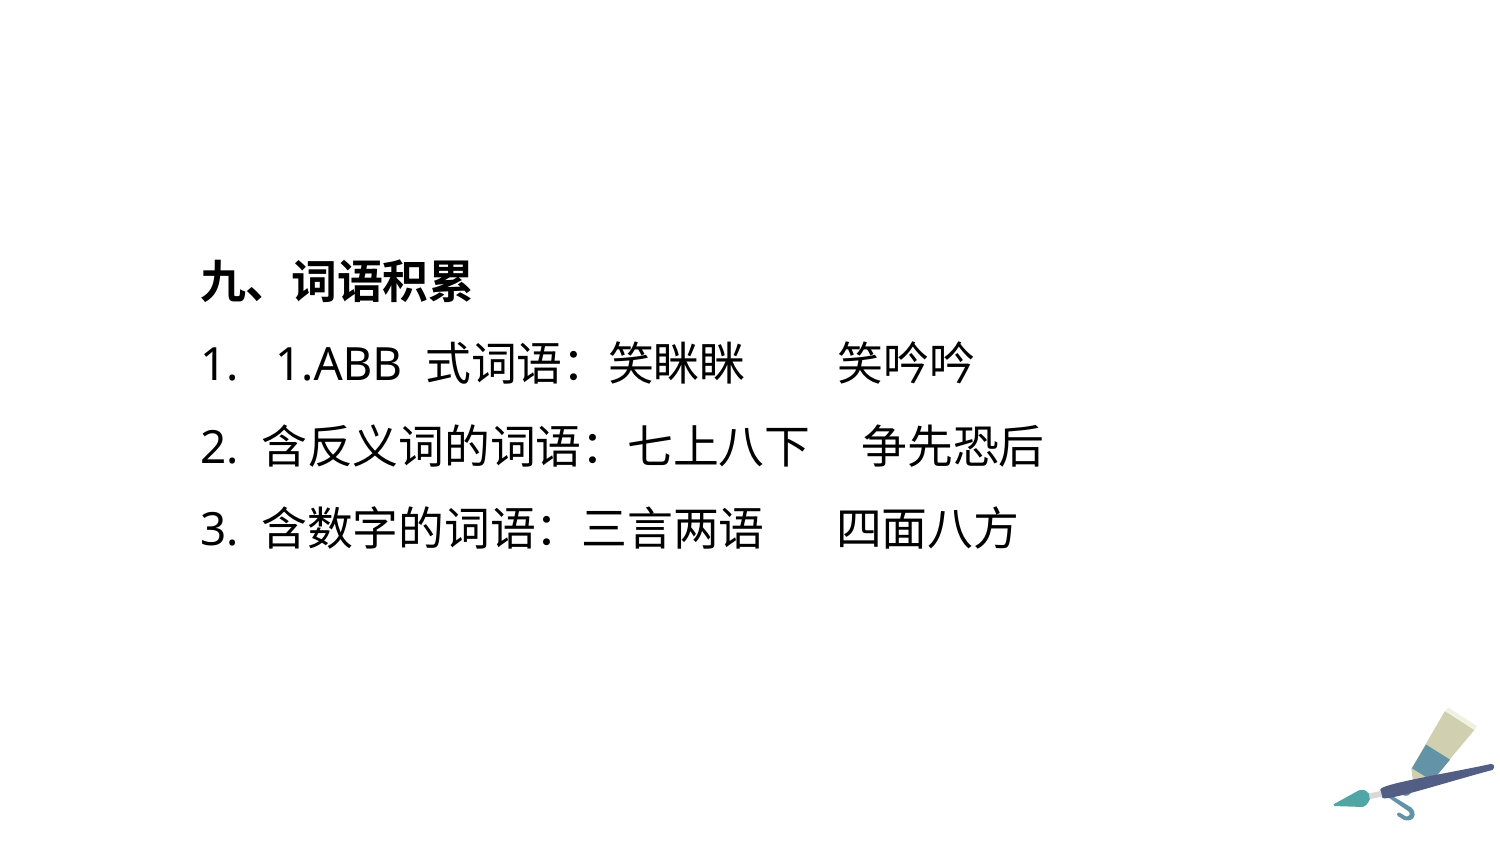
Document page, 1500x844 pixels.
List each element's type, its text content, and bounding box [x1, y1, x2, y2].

text_box 九、词语积累 1.ABB 式词语：笑眯眯 笑吟吟 2. 含反义词的词语：七上八下 争先恐后 3. 含数字的词语：三言两语 四面八方 [185, 217, 1407, 563]
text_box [1358, 708, 1481, 844]
